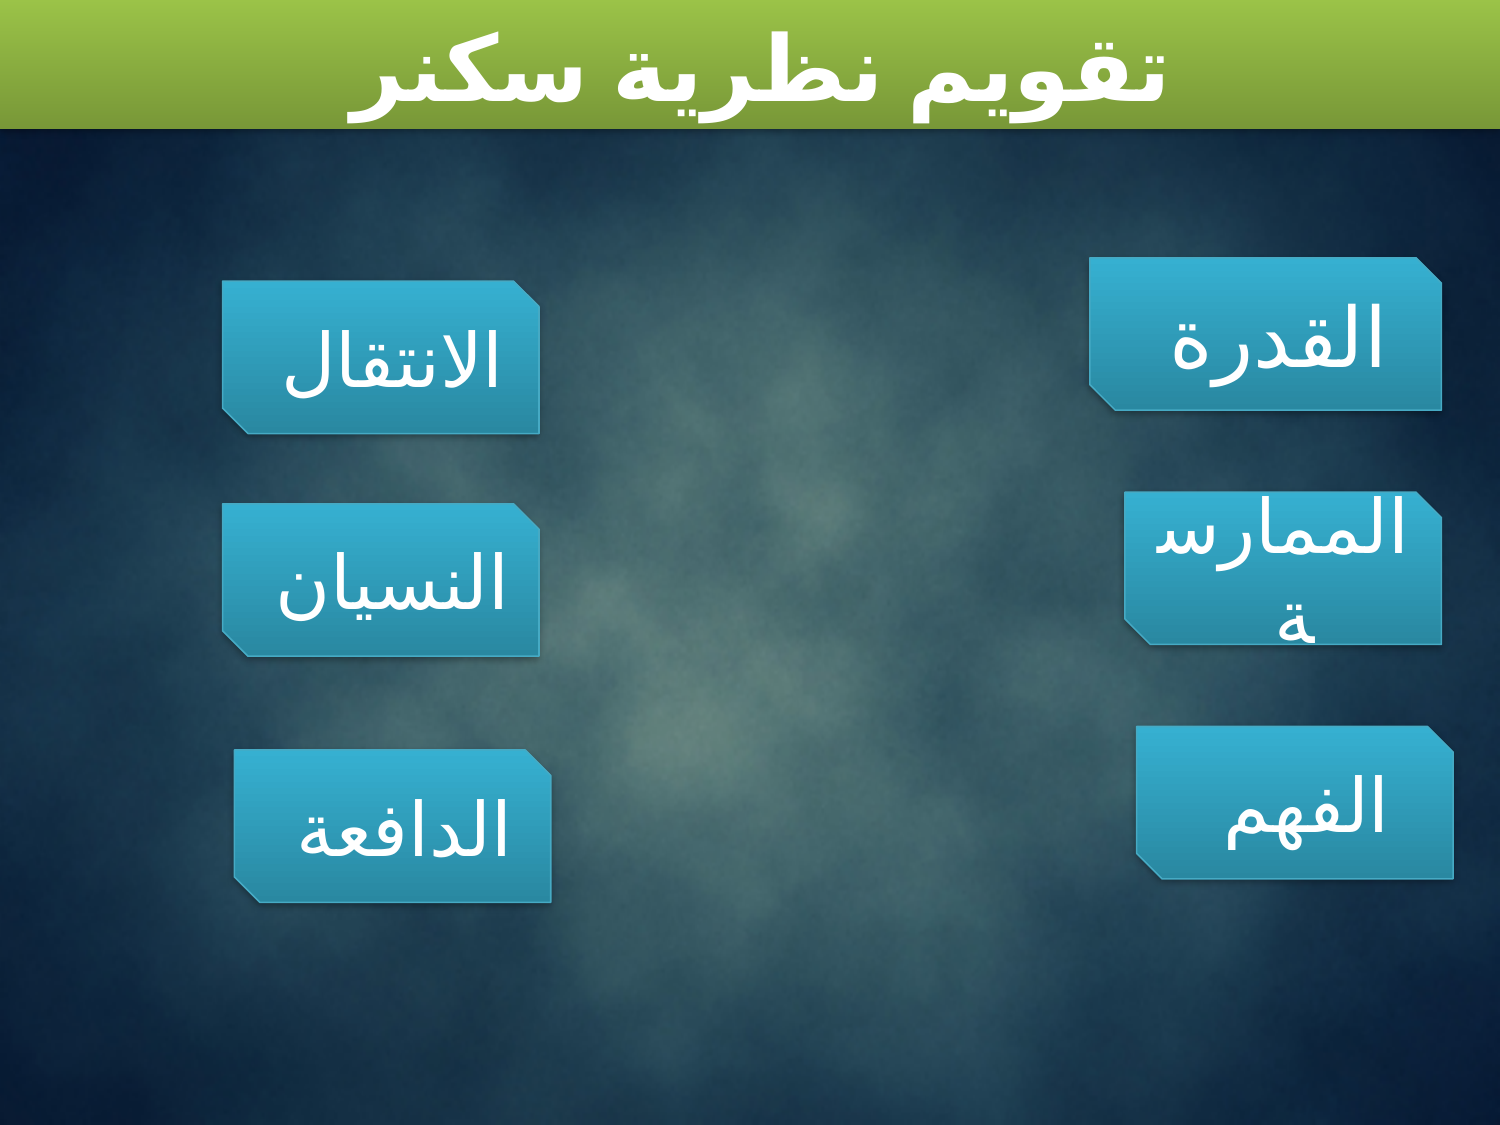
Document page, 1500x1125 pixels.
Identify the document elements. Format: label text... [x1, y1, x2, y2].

text_box الانتقال [221, 280, 540, 435]
text_box الفهم [1135, 725, 1454, 880]
text_box النسيان [221, 503, 540, 657]
text_box القدرة [1089, 257, 1443, 411]
text_box الممارسة [1124, 491, 1443, 646]
text_box تقويم نظرية سكنر [0, 0, 1500, 129]
text_box الدافعة [233, 749, 552, 904]
picture [0, 129, 1500, 1125]
